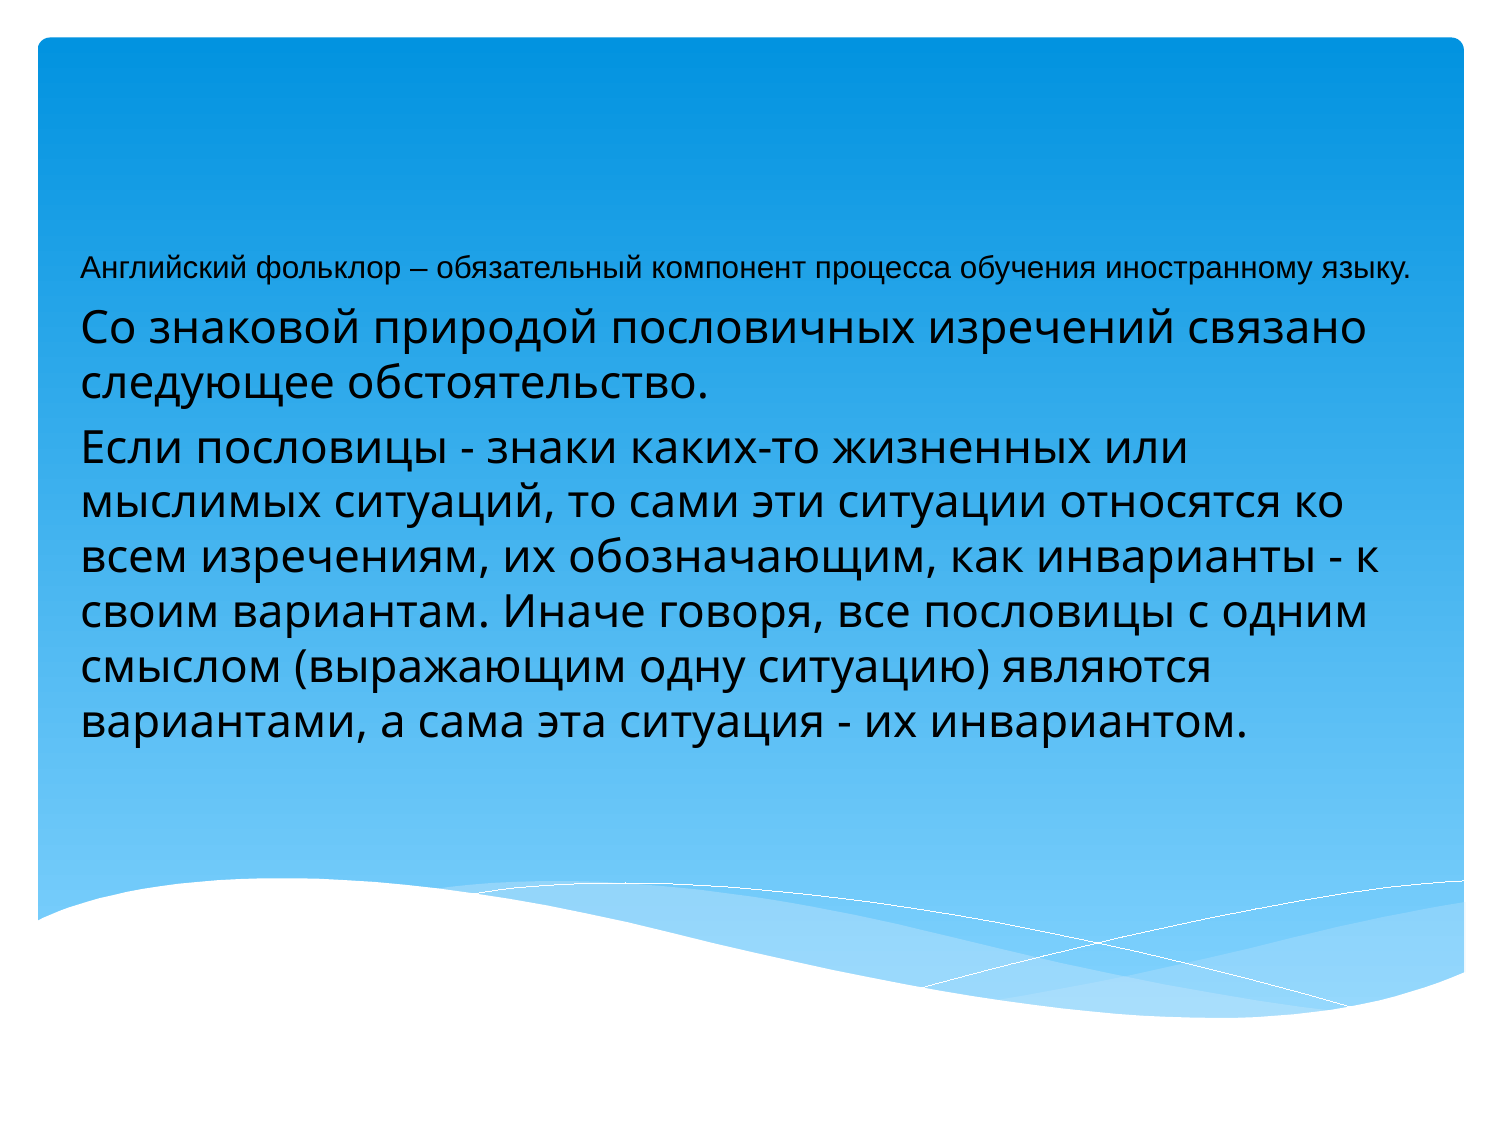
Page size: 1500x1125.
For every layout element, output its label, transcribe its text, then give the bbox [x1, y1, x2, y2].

subtitle Со знаковой природой пословичных изречений связано следующее обстоятельство. Если пословицы - знаки каких-то жизненных или мыслимых ситуаций, то сами эти ситуации относятся ко всем изречениям, их обозначающим, как инварианты - к своим вариантам. Иначе говоря, все пословицы с одним смыслом (выражающим одну ситуацию) являются вариантами, а сама эта ситуация - их инвариантом. [64, 290, 1428, 1093]
title Английский фольклор – обязательный компонент процесса обучения иностранному языку. [64, 137, 1428, 290]
